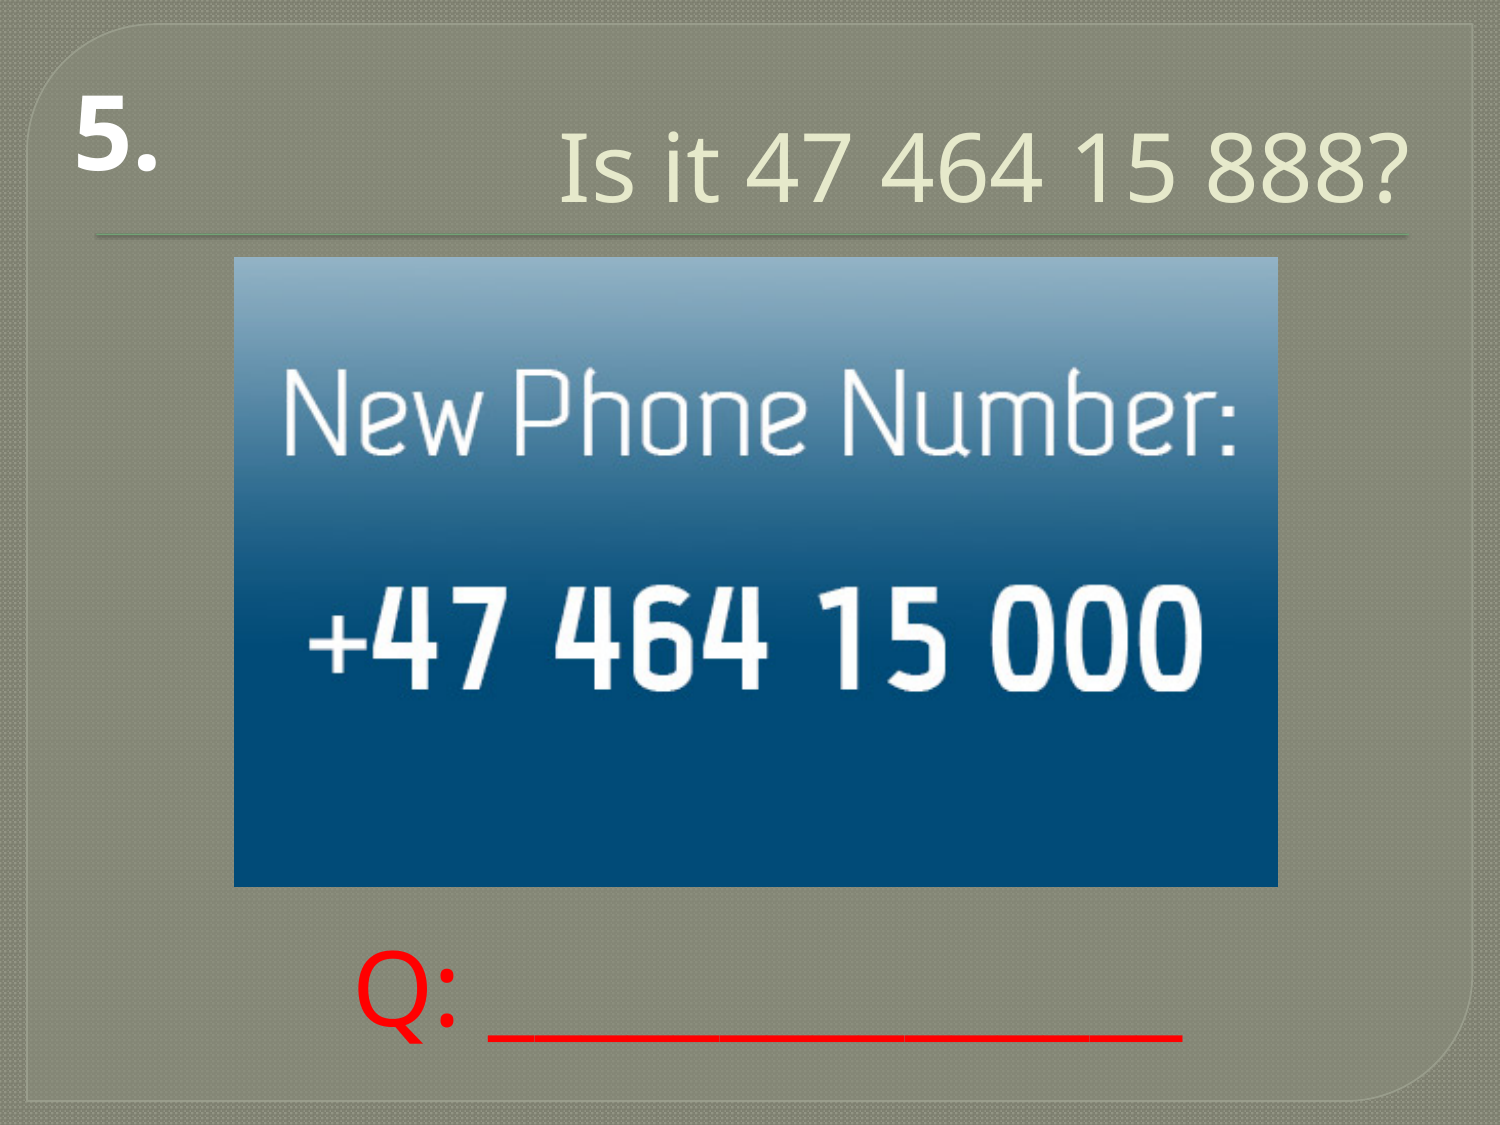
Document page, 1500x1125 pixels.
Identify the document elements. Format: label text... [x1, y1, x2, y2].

title Is it 47 464 15 888? [75, 41, 1425, 230]
picture [234, 257, 1278, 888]
text_box 5. [58, 58, 223, 199]
text_box Q: _______________ [117, 890, 1418, 1079]
